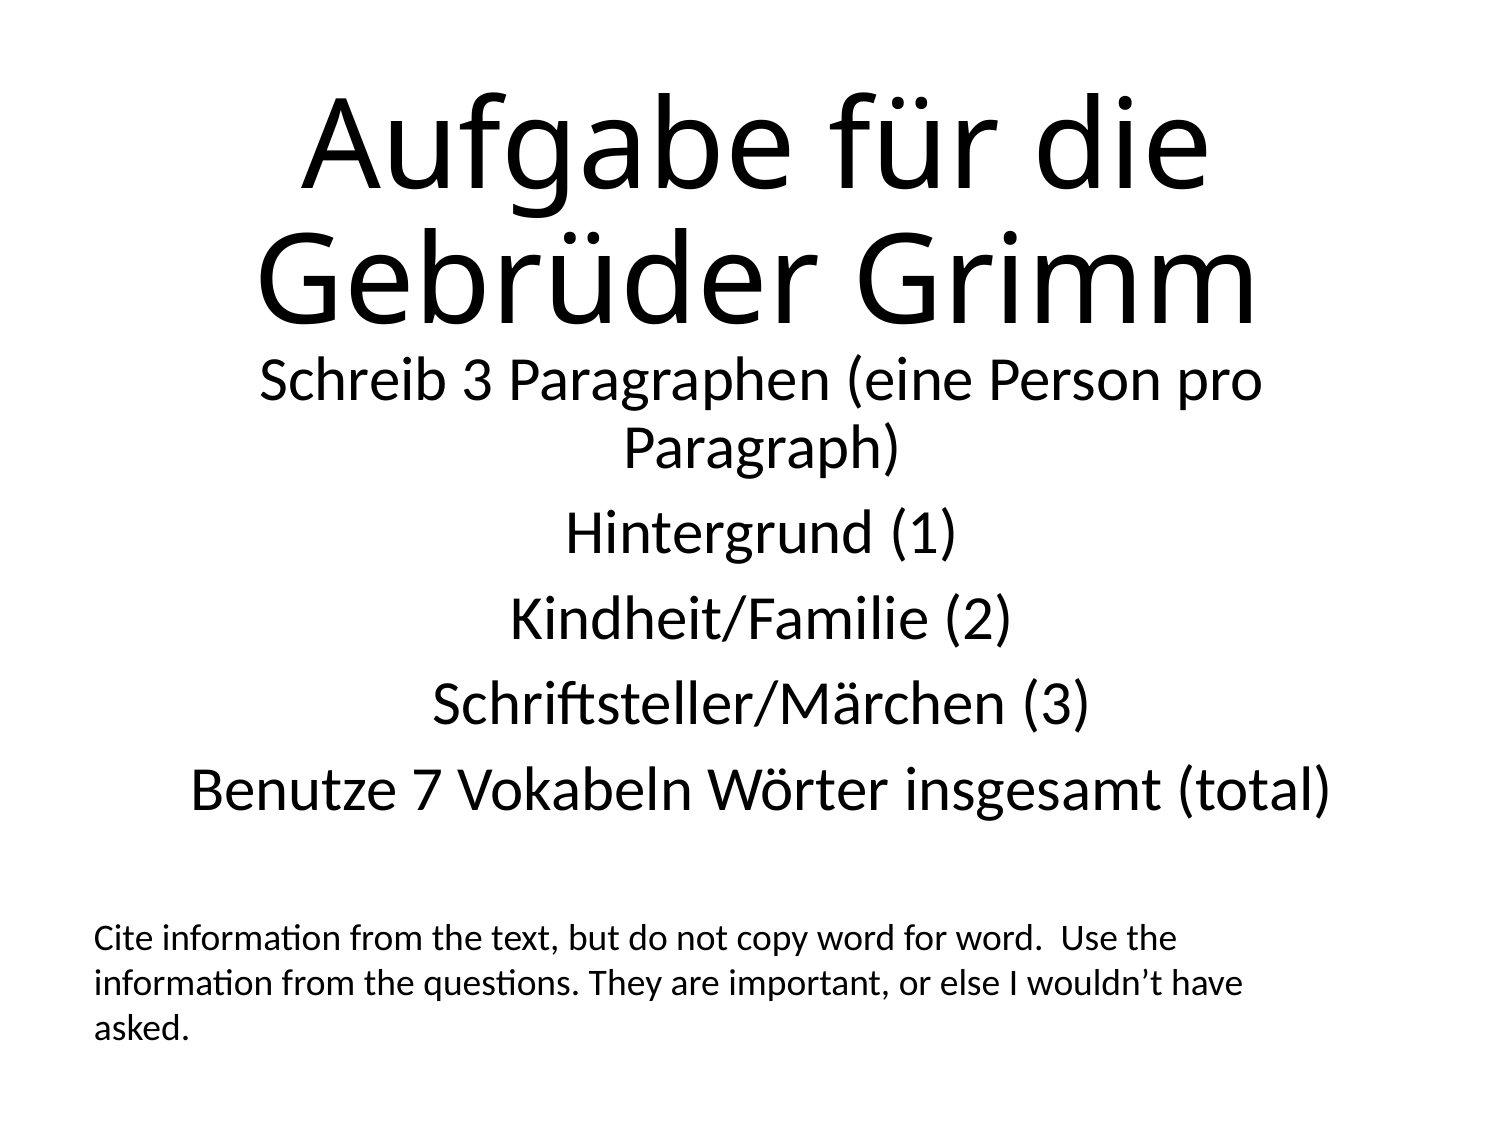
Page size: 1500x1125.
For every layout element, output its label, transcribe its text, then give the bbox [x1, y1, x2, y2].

subtitle Schreib 3 Paragraphen (eine Person pro Paragraph) Hintergrund (1) Kindheit/Familie (2) Schriftsteller/Märchen (3) Benutze 7 Vokabeln Wörter insgesamt (total) [169, 338, 1356, 856]
text_box Cite information from the text, but do not copy word for word. Use the information from the questions. They are important, or else I wouldn’t have asked. [79, 905, 1338, 1056]
title Aufgabe für die Gebrüder Grimm [195, 0, 1320, 338]
